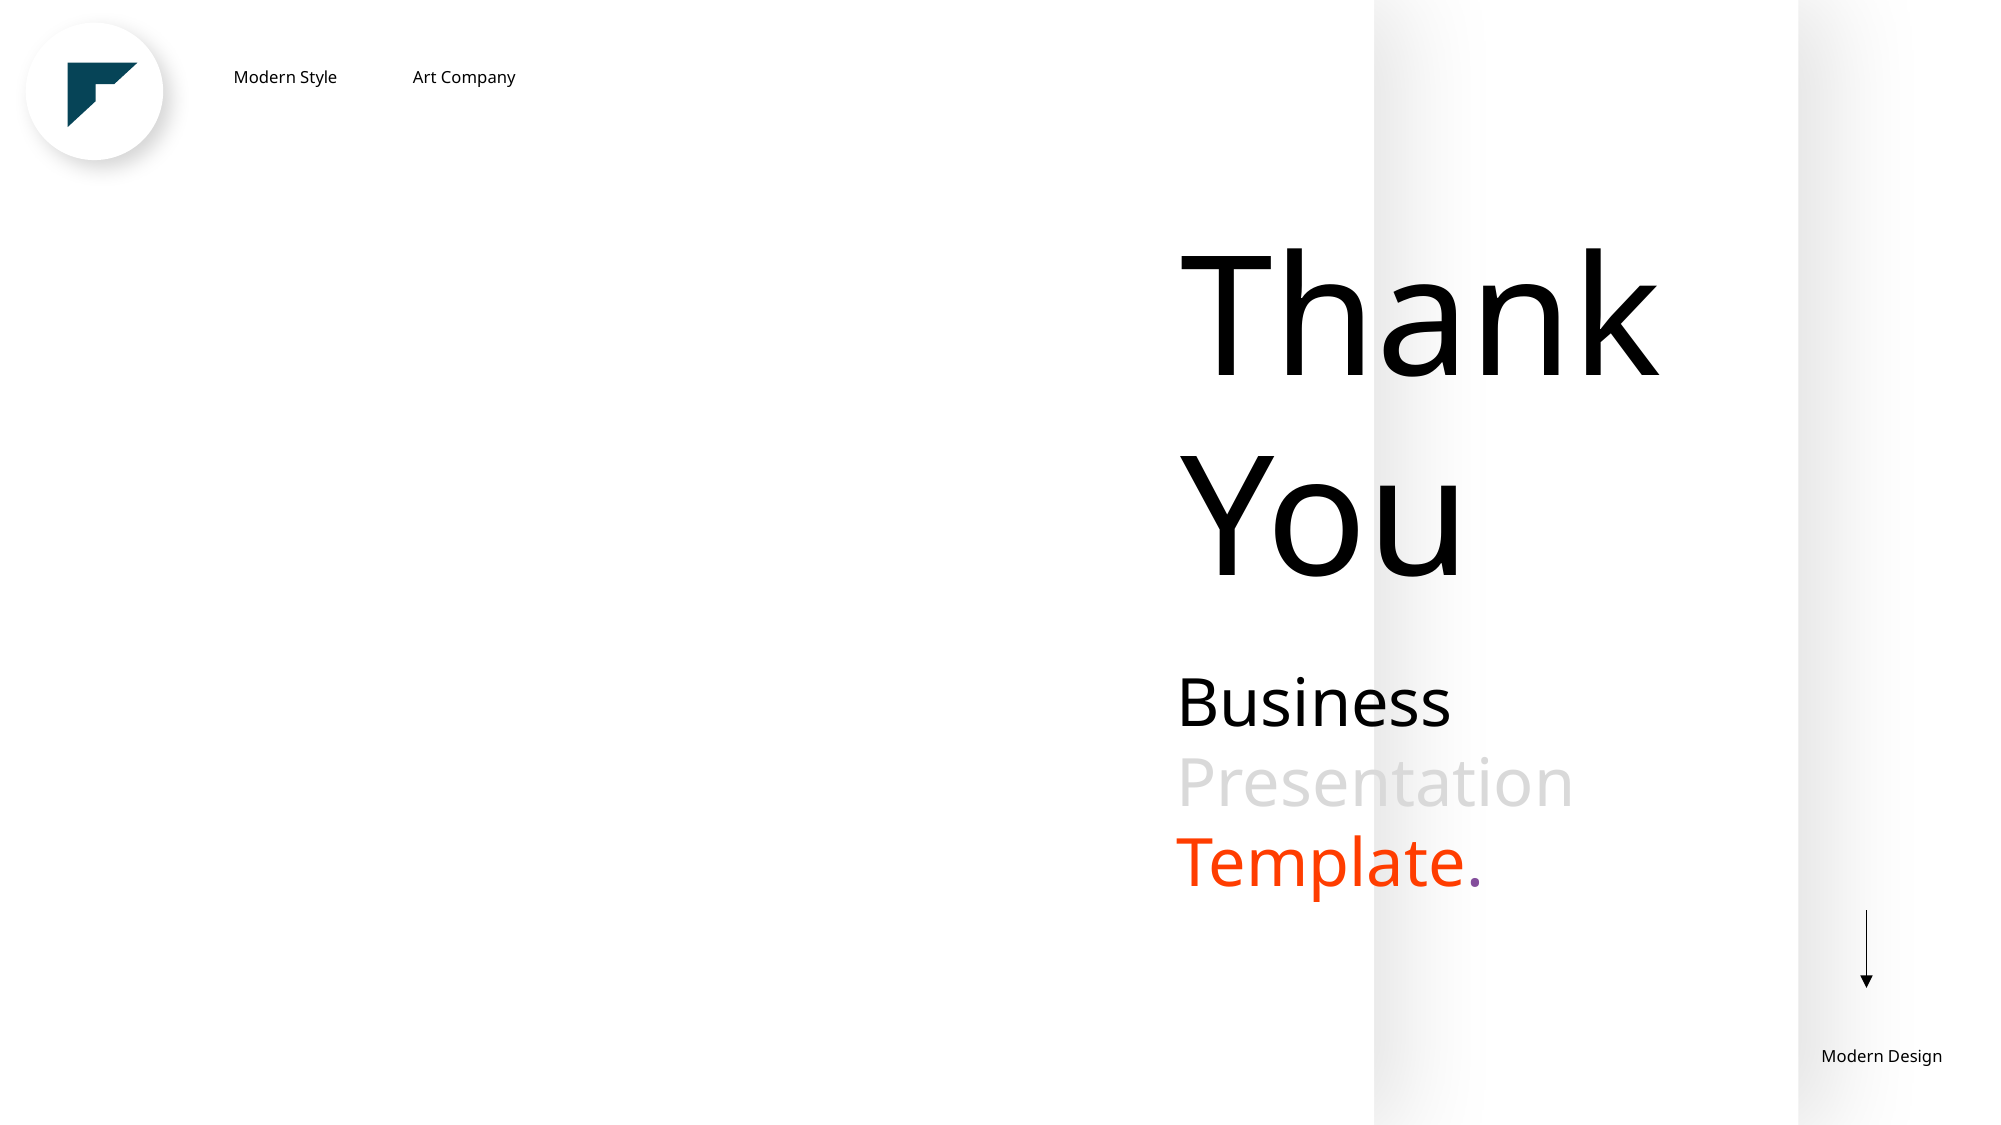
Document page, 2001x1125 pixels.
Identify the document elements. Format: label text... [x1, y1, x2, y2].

picture [0, 0, 1000, 1125]
text_box Business Presentation Template. [1161, 652, 1709, 908]
text_box Thank You [1165, 201, 1677, 617]
text_box Modern Design [1806, 1038, 1958, 1074]
